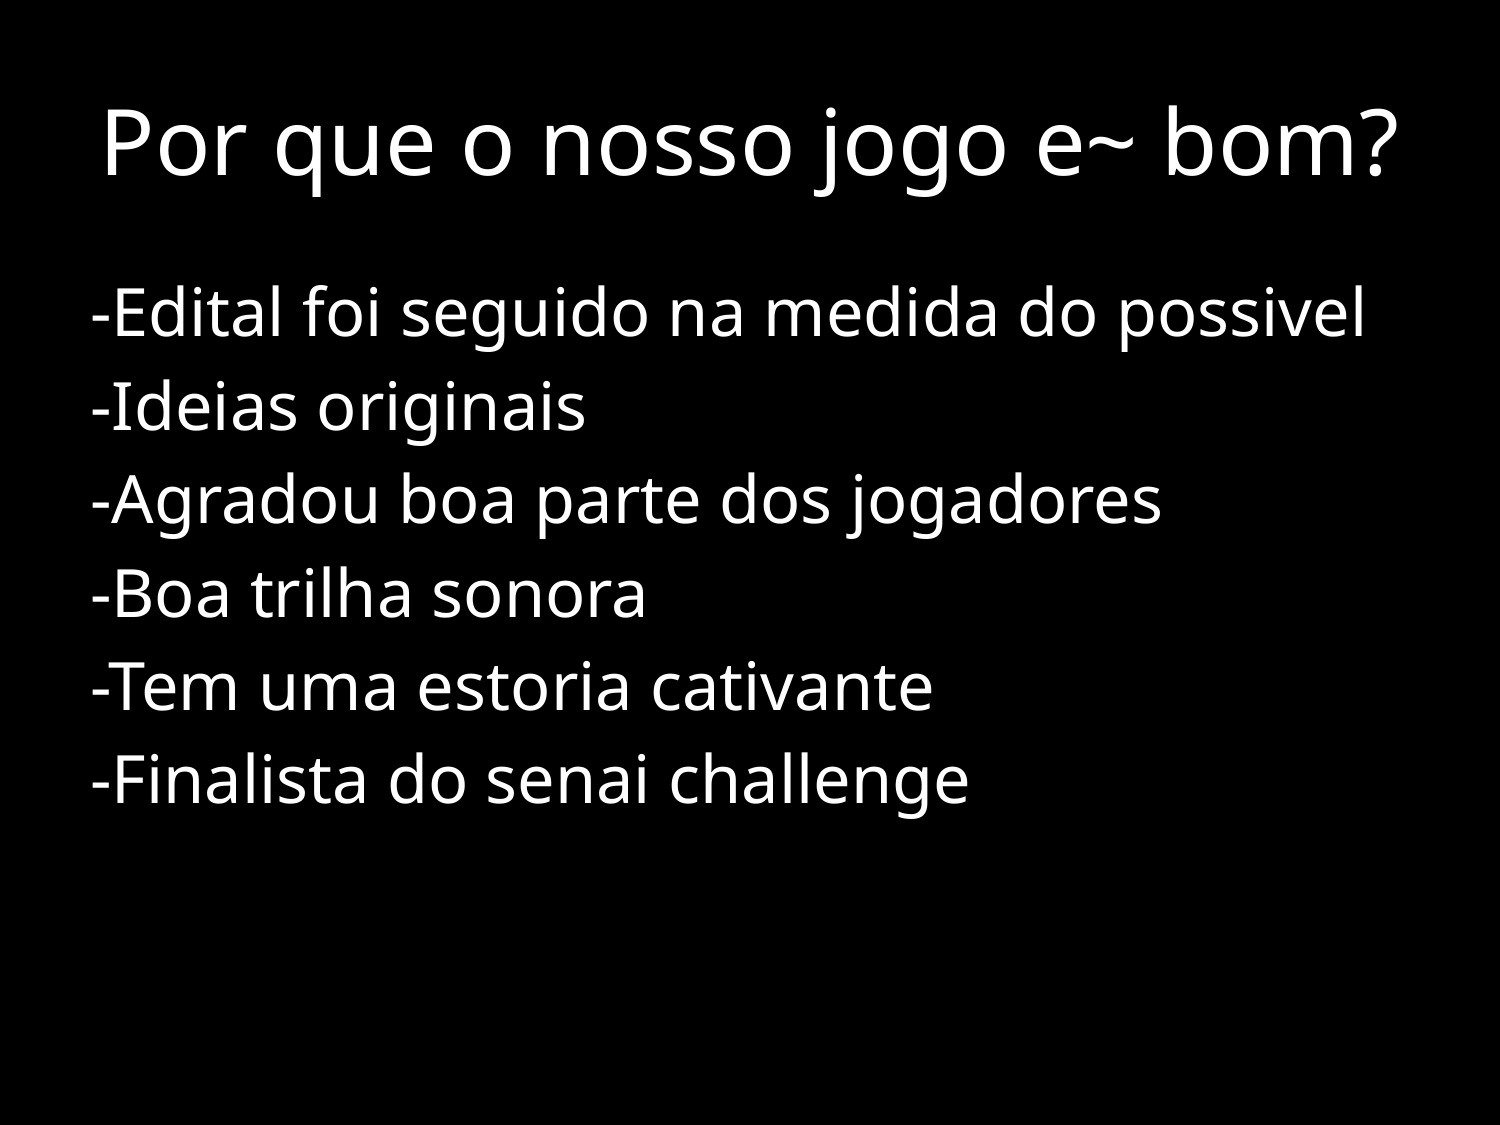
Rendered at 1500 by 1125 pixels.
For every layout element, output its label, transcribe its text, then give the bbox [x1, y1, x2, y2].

list -Edital foi seguido na medida do possivel -Ideias originais -Agradou boa parte dos jogadores -Boa trilha sonora -Tem uma estoria cativante -Finalista do senai challenge [75, 262, 1425, 1005]
title Por que o nosso jogo e~ bom? [75, 45, 1425, 233]
